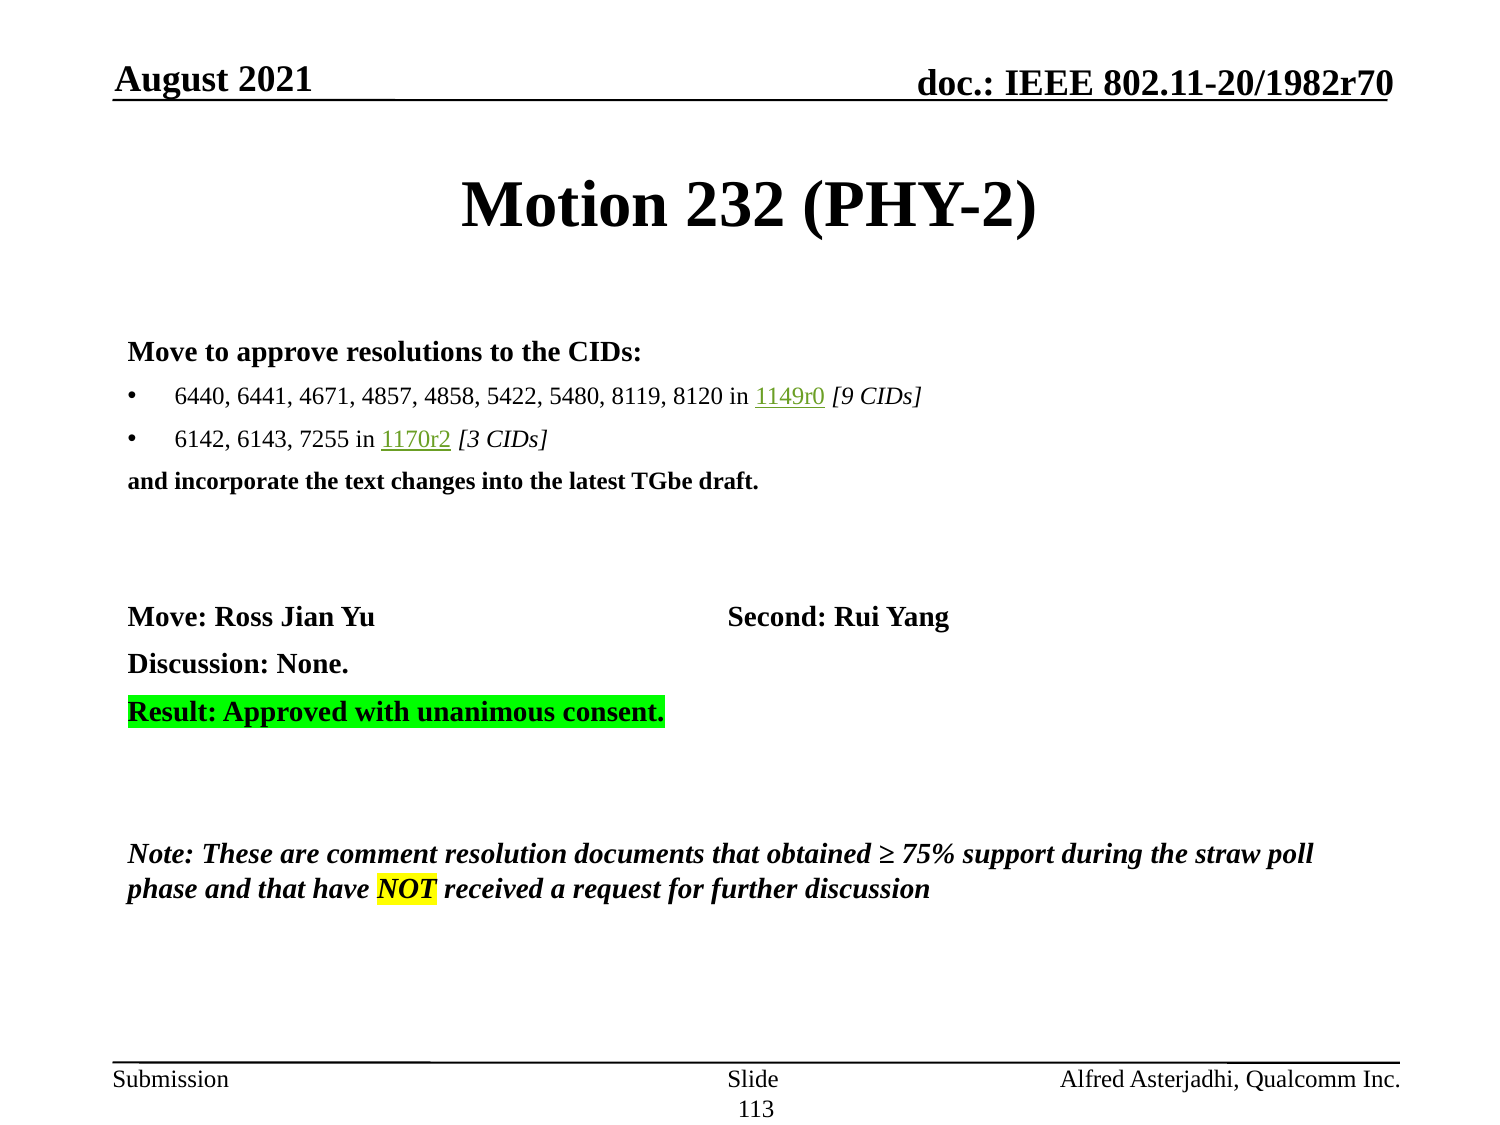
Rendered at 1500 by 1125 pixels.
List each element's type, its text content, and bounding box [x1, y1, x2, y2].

footer Alfred Asterjadhi, Qualcomm Inc. [878, 1061, 1402, 1093]
title Motion 232 (PHY-2) [112, 112, 1388, 288]
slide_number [114, 54, 423, 100]
list Move to approve resolutions to the CIDs: 6440, 6441, 4671, 4857, 4858, 5422, 5480, 8119, 8120 in 1149r0 [9 CIDs] 6142, 6143, 7255 in 1170r2 [3 CIDs] and incorporate the text changes into the latest TGbe draft. Move: Ross Jian Yu Second: Rui Yang Discussion: None. Result: Approved with unanimous consent. Note: These are comment resolution documents that obtained ≥ 75% support during the straw poll phase and that have NOT received a request for further discussion [112, 324, 1388, 1063]
slide_number Slide 113 [712, 1061, 800, 1123]
